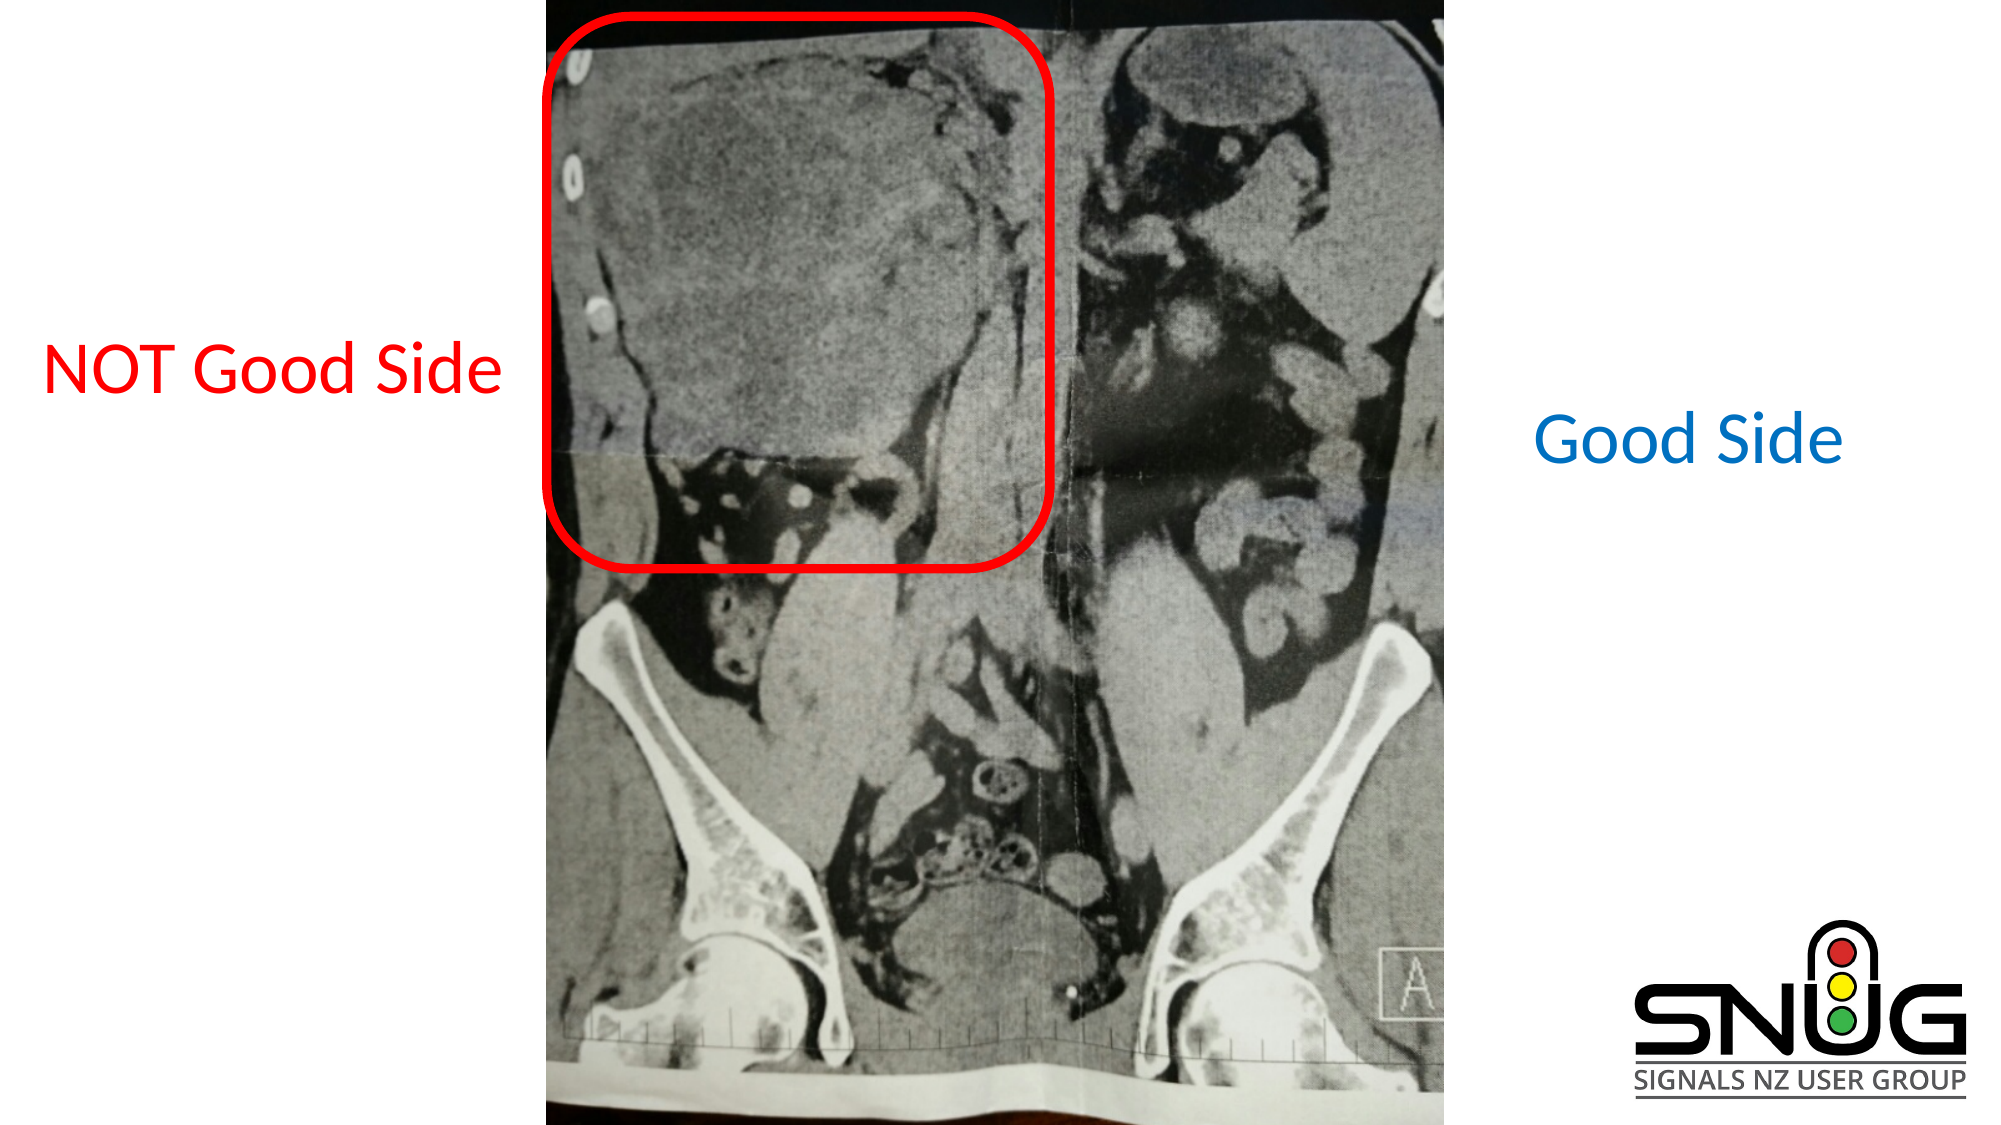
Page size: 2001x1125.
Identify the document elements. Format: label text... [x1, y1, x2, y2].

picture [1625, 912, 1977, 1107]
text_box Good Side [1518, 381, 1977, 486]
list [546, 0, 1444, 1125]
text_box NOT Good Side [28, 311, 546, 416]
